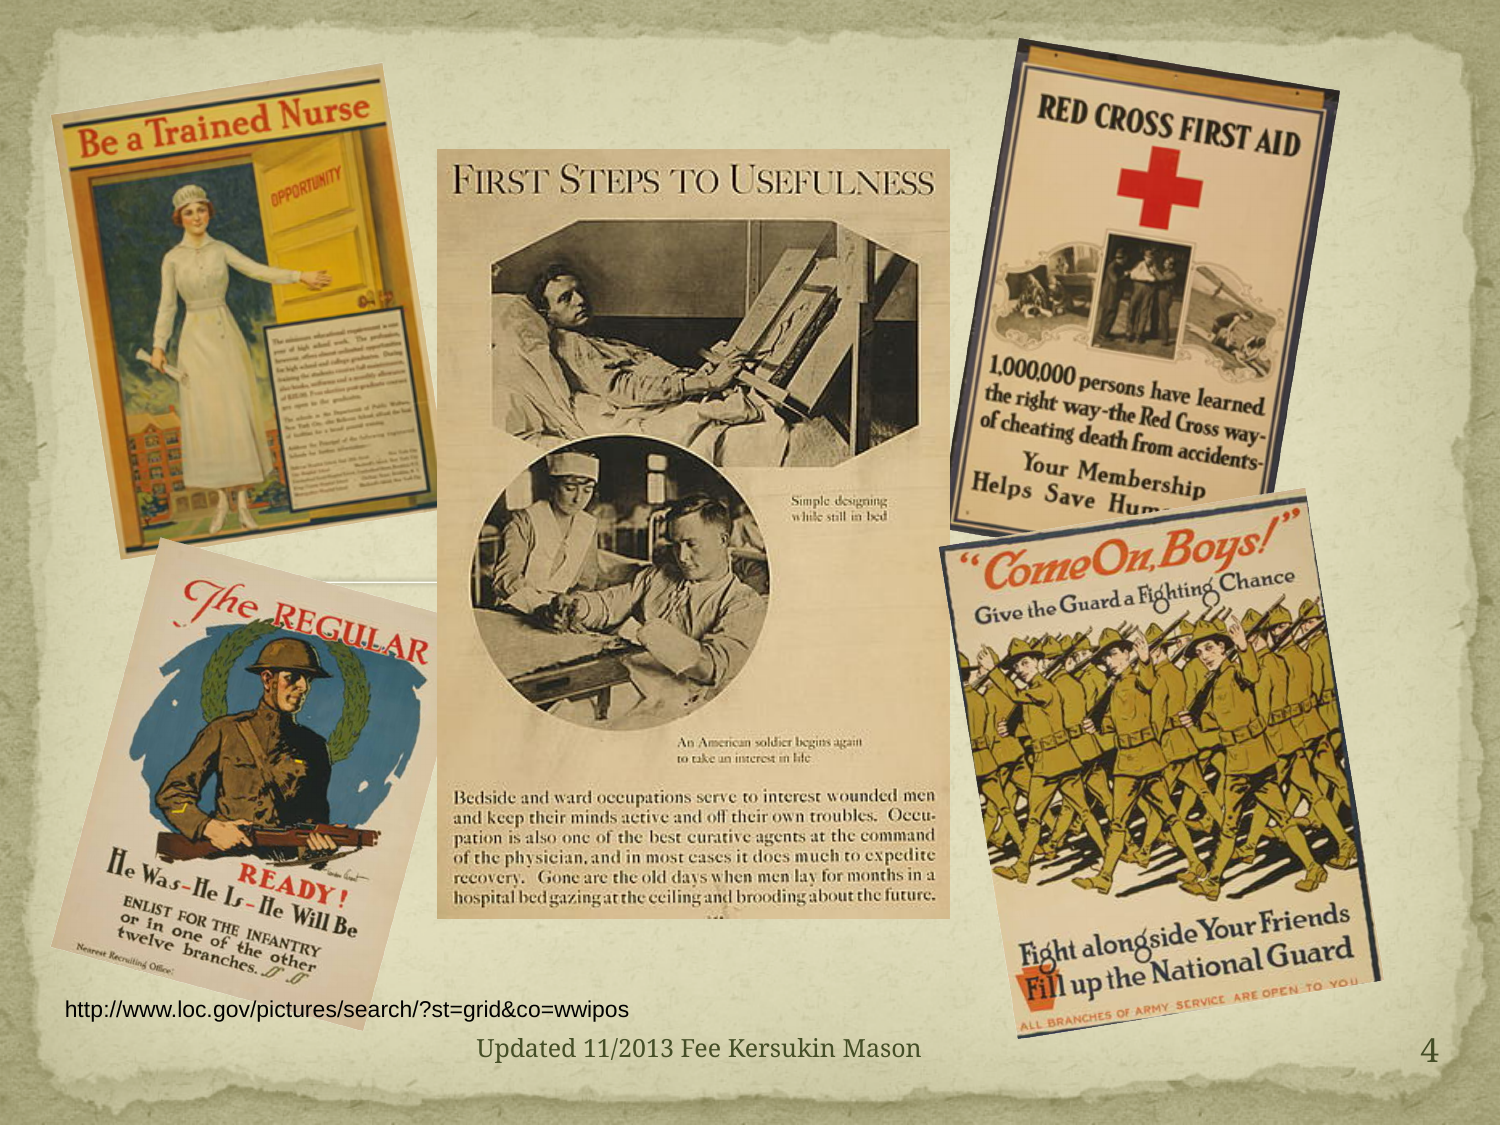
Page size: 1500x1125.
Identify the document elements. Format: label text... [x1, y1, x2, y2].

picture [51, 38, 1384, 1022]
picture [1017, 1030, 1071, 1038]
footer Updated 11/2013 Fee Kersukin Mason [350, 1030, 938, 1081]
slide_number 4 [1379, 1014, 1480, 1089]
text_box http://www.loc.gov/pictures/search/?st=grid&co=wwipos [50, 987, 1125, 1030]
